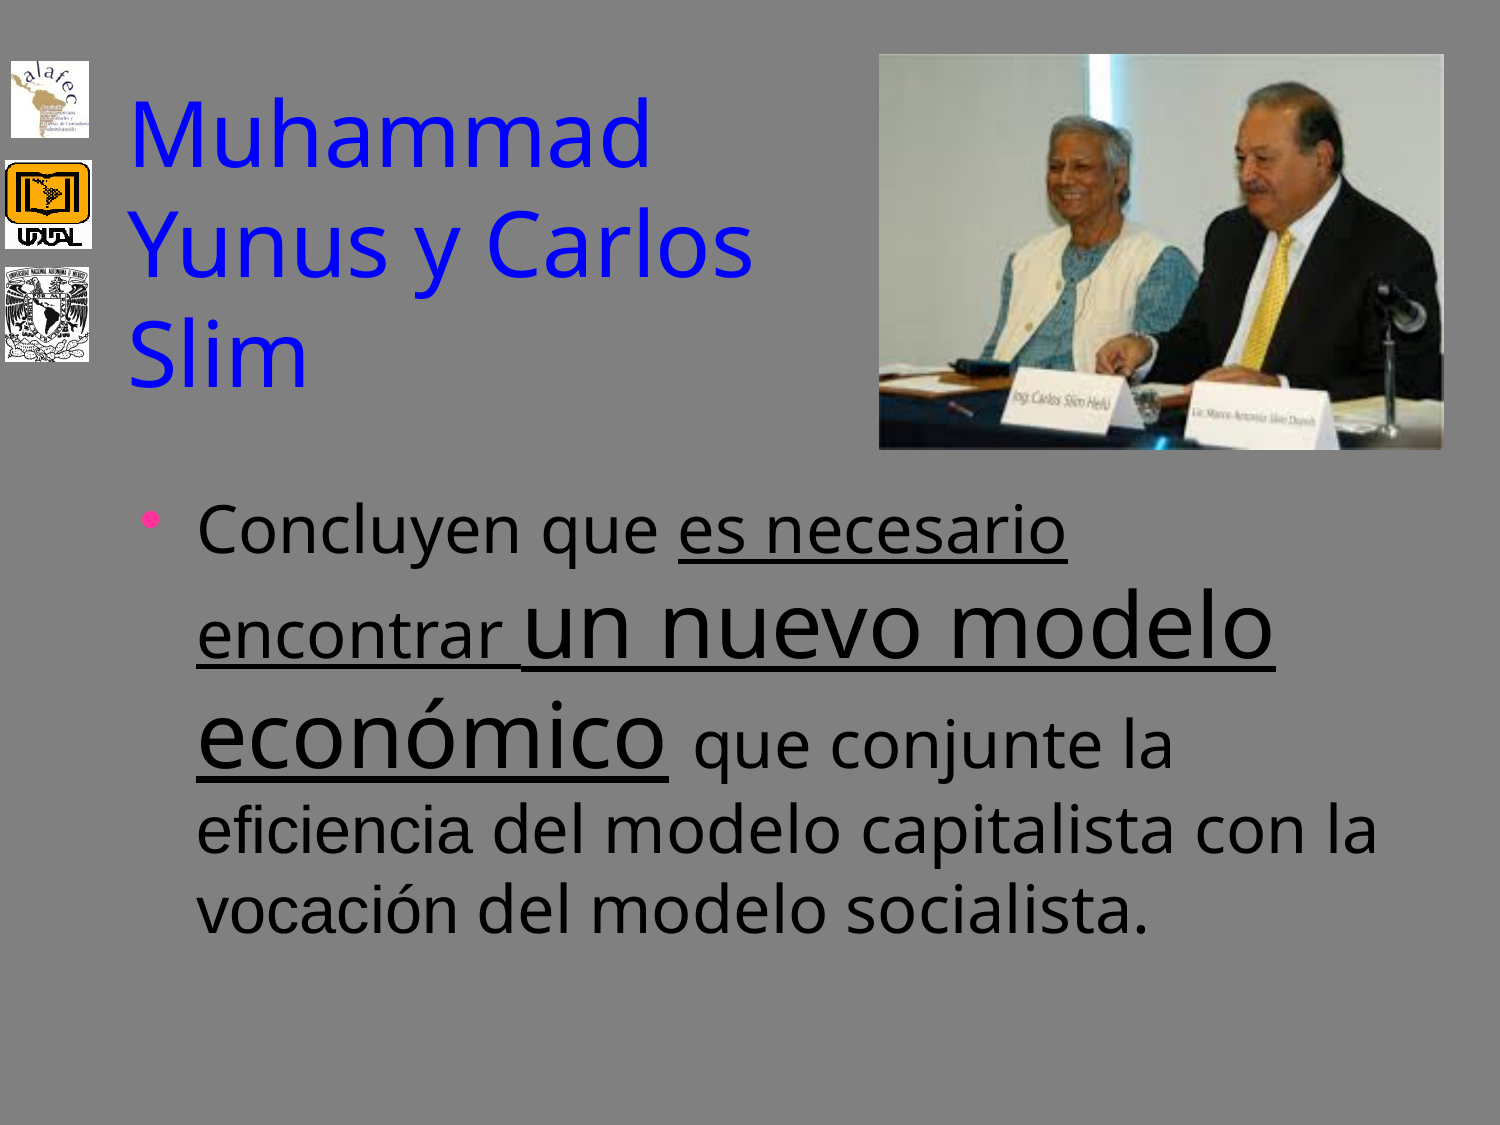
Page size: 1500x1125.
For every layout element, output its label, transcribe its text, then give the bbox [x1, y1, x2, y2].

picture [5, 267, 89, 362]
picture [879, 54, 1444, 451]
picture [11, 61, 89, 138]
list Concluyen que es necesario encontrar un nuevo modelo económico que conjunte la eficiencia del modelo capitalista con la vocación del modelo socialista. [124, 479, 1400, 1013]
title Muhammad Yunus y Carlos Slim [112, 49, 833, 433]
picture [5, 160, 92, 249]
